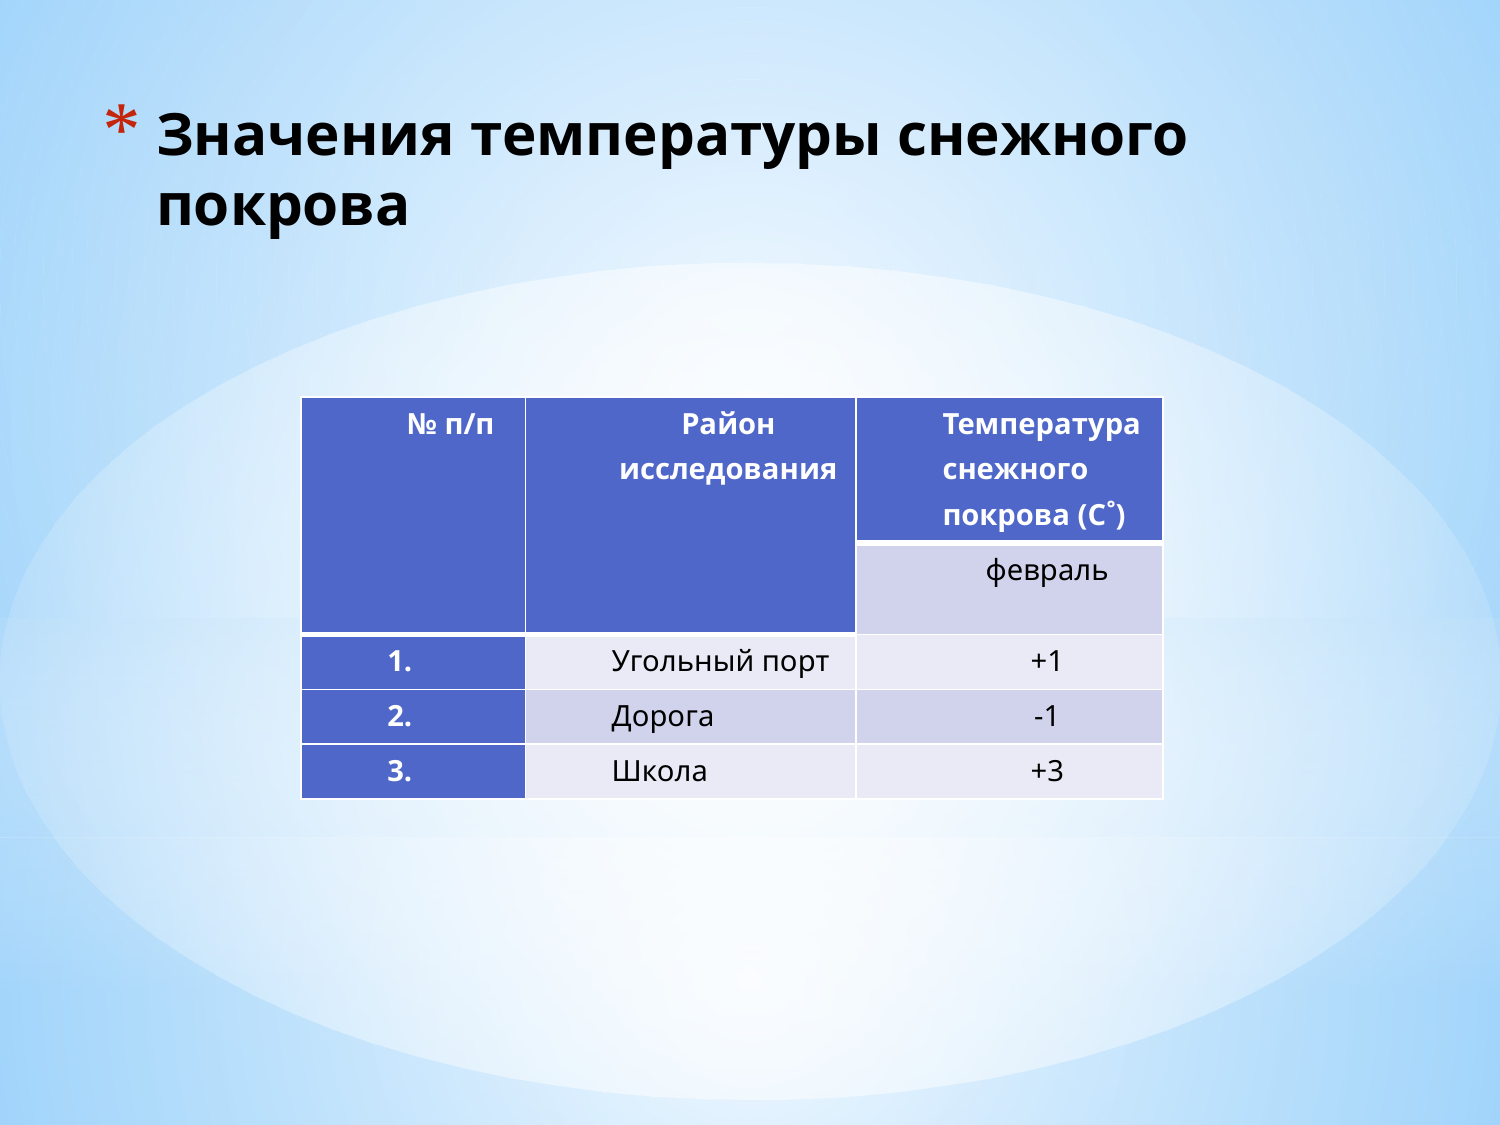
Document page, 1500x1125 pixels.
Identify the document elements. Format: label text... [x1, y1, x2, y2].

table_header Район исследования [526, 398, 855, 632]
table_cell 3. [302, 745, 525, 798]
table_cell -1 [857, 690, 1162, 743]
table_cell 2. [302, 690, 525, 743]
table_cell +1 [857, 635, 1162, 689]
title Значения температуры снежного покрова [88, 90, 1400, 278]
table_cell Угольный порт [526, 637, 855, 689]
table_cell февраль [857, 546, 1162, 634]
table_cell +3 [857, 745, 1162, 798]
table_cell 1. [302, 637, 525, 689]
table_cell Школа [526, 745, 855, 798]
table_header Температура снежного покрова (С˚) [857, 398, 1162, 540]
table_header № п/п [302, 398, 525, 632]
table_cell Дорога [526, 690, 855, 743]
